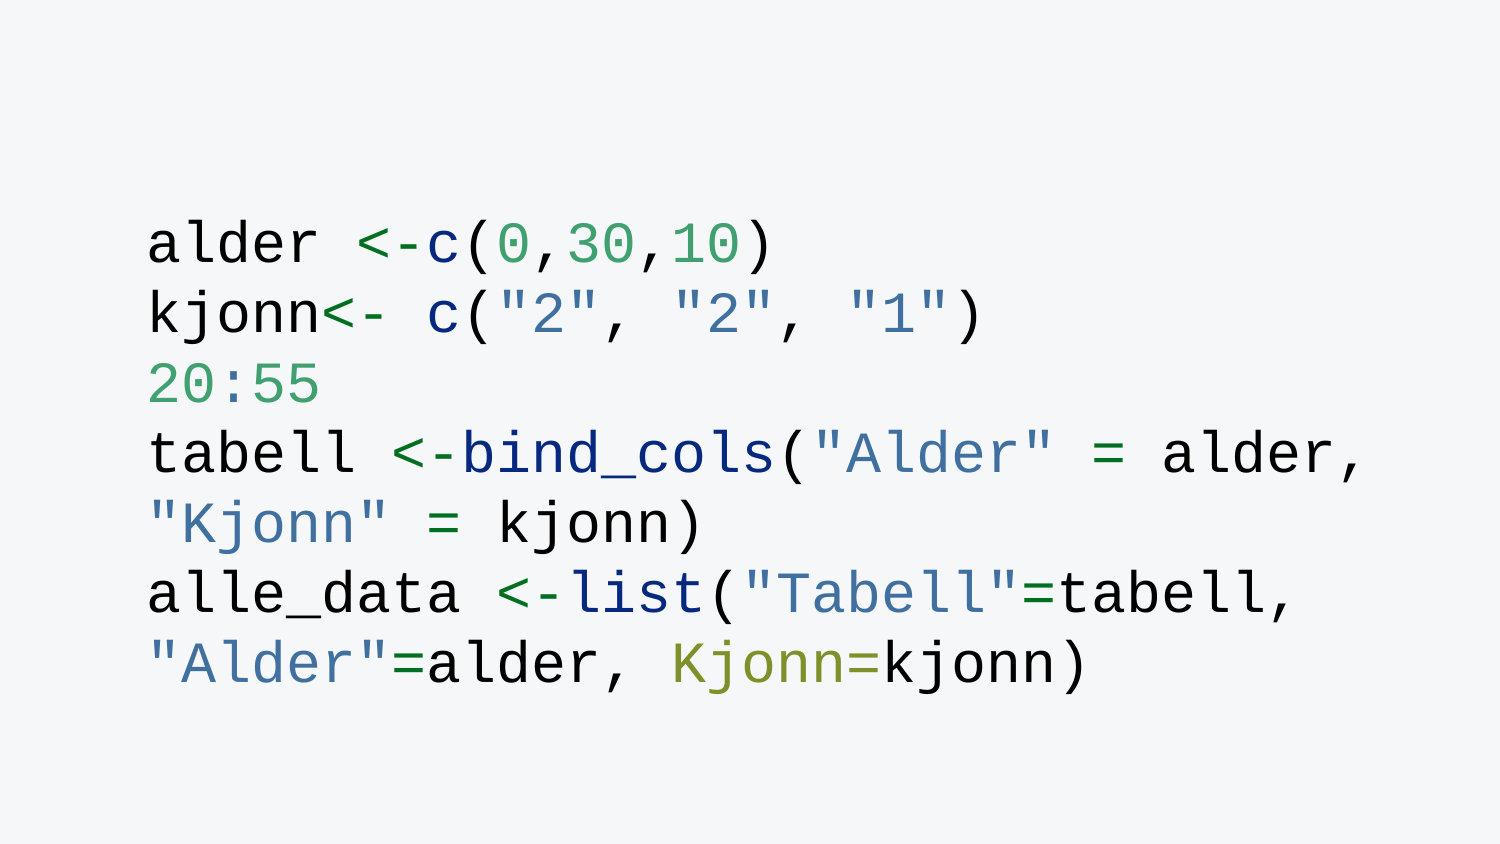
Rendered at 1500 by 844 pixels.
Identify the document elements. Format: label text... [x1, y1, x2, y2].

list alder <-c(0,30,10) kjonn<- c("2", "2", "1") 20:55 tabell <-bind_cols("Alder" = alder, "Kjonn" = kjonn) alle_data <-list("Tabell"=tabell, "Alder"=alder, Kjonn=kjonn) [75, 196, 1425, 754]
